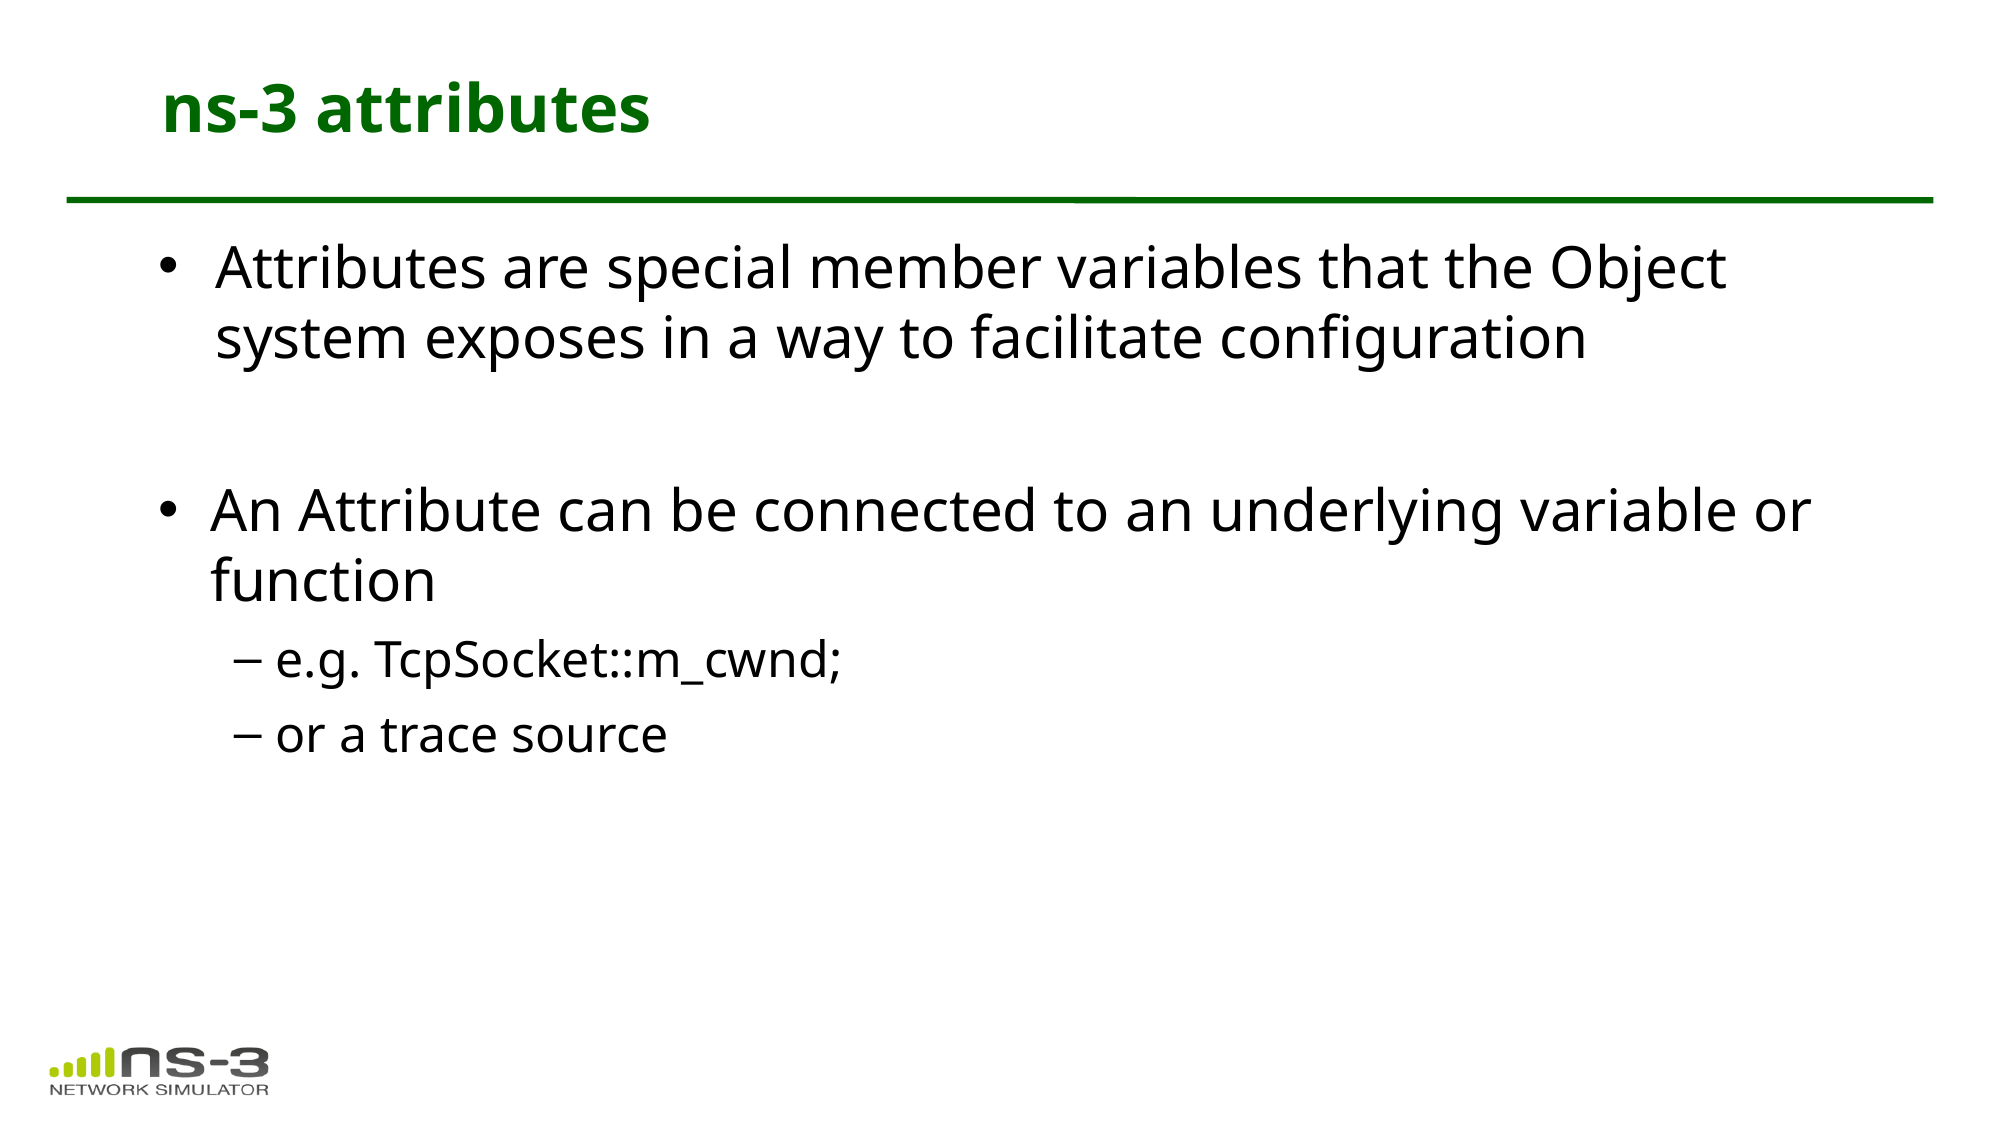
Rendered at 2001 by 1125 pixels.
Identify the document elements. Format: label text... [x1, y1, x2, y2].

list ns-3 attributes [146, 62, 1938, 155]
picture [33, 1017, 284, 1125]
list Attributes are special member variables that the Object system exposes in a way to facilitate configuration An Attribute can be connected to an underlying variable or function e.g. TcpSocket::m_cwnd; or a trace source [143, 221, 1938, 954]
